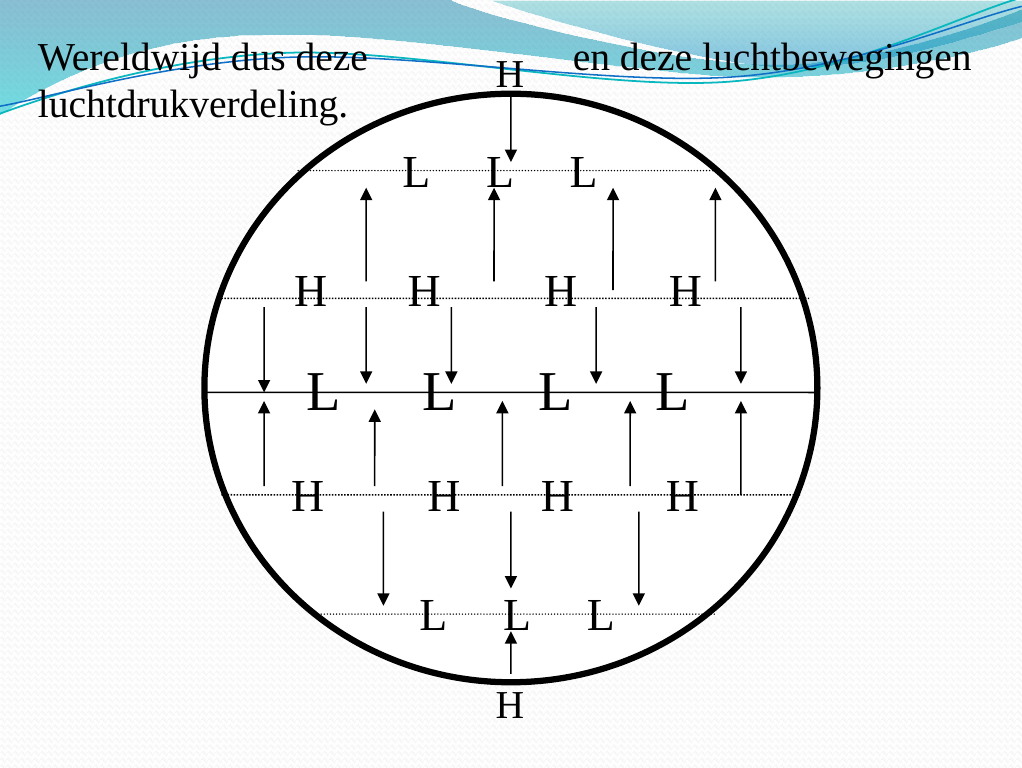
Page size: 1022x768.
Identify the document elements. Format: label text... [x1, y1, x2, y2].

text_box Wereldwijd dus deze luchtdrukverdeling. [27, 25, 379, 131]
text_box [504, 93, 518, 162]
text_box [487, 187, 501, 282]
text_box [360, 307, 373, 384]
text_box H H H H [272, 256, 784, 322]
text_box [734, 400, 748, 495]
text_box [504, 631, 518, 674]
text_box H H H H [280, 460, 792, 526]
text_box [589, 307, 603, 384]
text_box [734, 307, 748, 384]
text_box [368, 409, 381, 487]
text_box en deze luchtbewegingen [562, 25, 983, 84]
text_box [709, 187, 722, 282]
text_box [504, 511, 518, 589]
text_box [624, 400, 637, 487]
text_box L L L L [204, 393, 818, 682]
text_box [257, 307, 271, 393]
text_box [632, 511, 646, 606]
text_box L L L [409, 579, 626, 646]
text_box L L L L [204, 94, 818, 392]
text_box [377, 511, 390, 606]
text_box H [485, 42, 542, 101]
text_box [606, 187, 620, 291]
text_box [360, 187, 373, 282]
text_box [496, 400, 509, 487]
text_box [445, 307, 458, 384]
text_box L L L [392, 136, 609, 202]
text_box H [485, 673, 535, 732]
text_box [257, 400, 271, 487]
